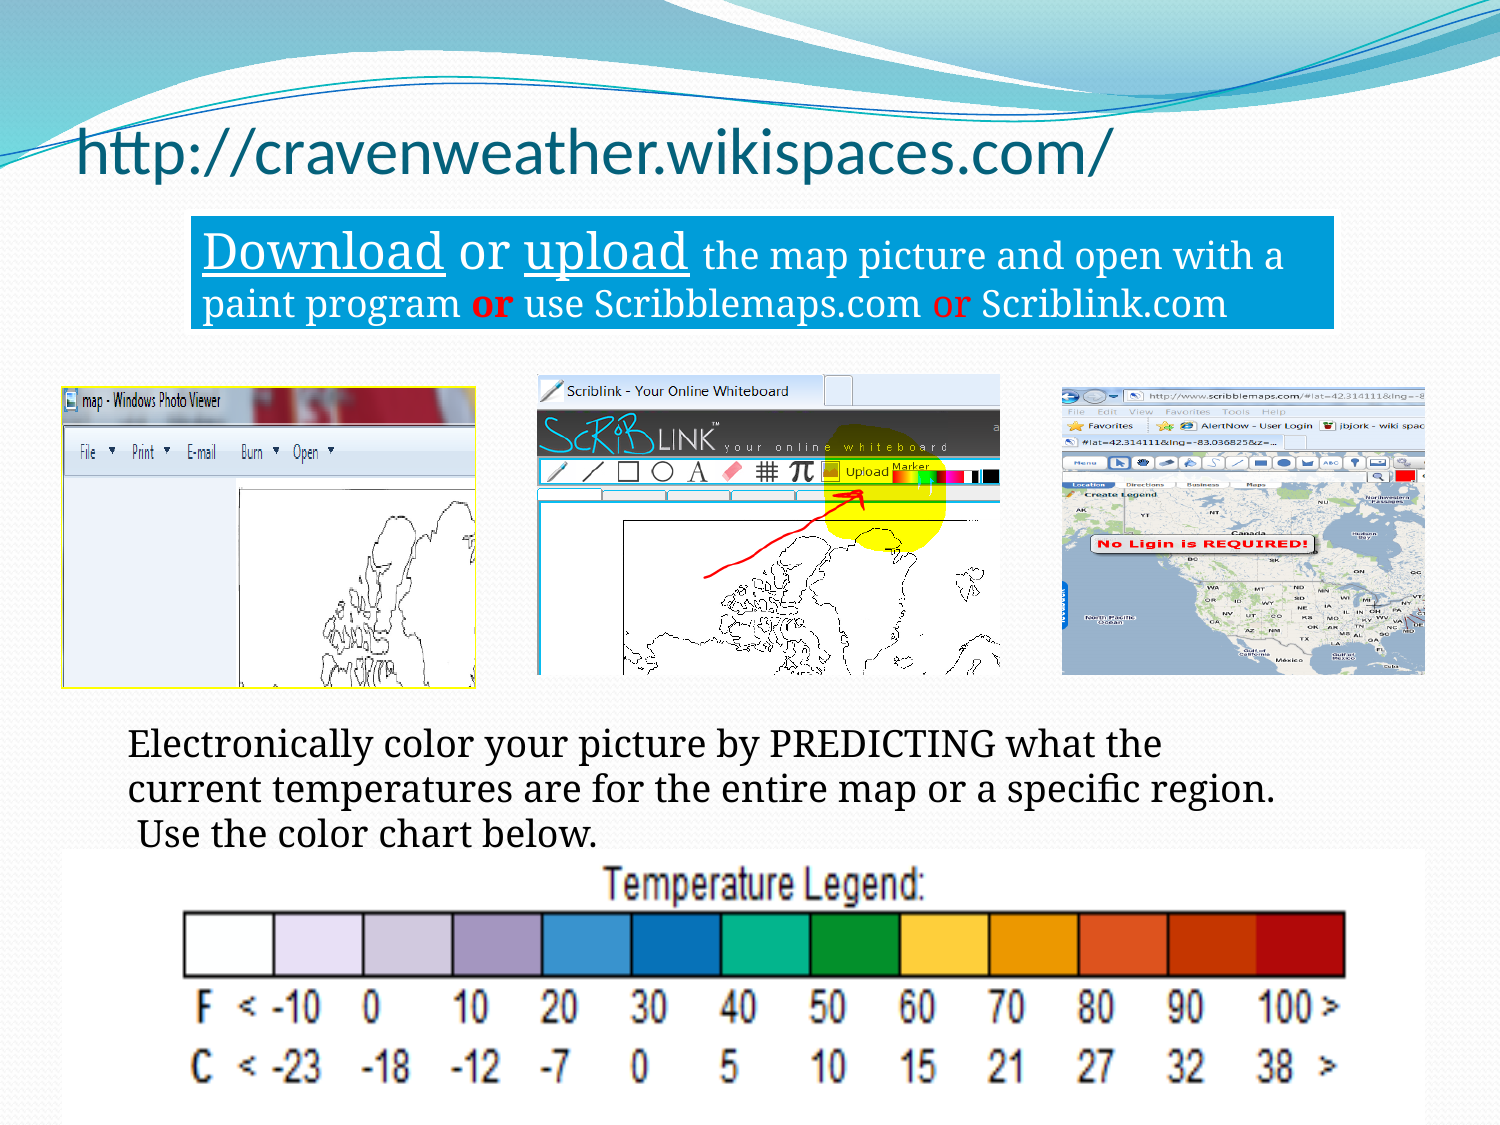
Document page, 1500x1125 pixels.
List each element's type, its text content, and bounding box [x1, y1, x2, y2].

title http://cravenweather.wikispaces.com/ [75, 75, 1425, 188]
picture [669, 492, 730, 500]
picture [1062, 387, 1426, 676]
picture [733, 492, 795, 500]
picture [537, 374, 1001, 676]
text_box Electronically color your picture by PREDICTING what the current temperatures are for the entire map or a specific region. Use the color chart below. [112, 712, 1300, 849]
text_box Download or upload the map picture and open with a paint program or use Scribblemaps.com or Scriblink.com [184, 209, 1341, 335]
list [62, 387, 476, 688]
picture [62, 849, 1426, 1125]
